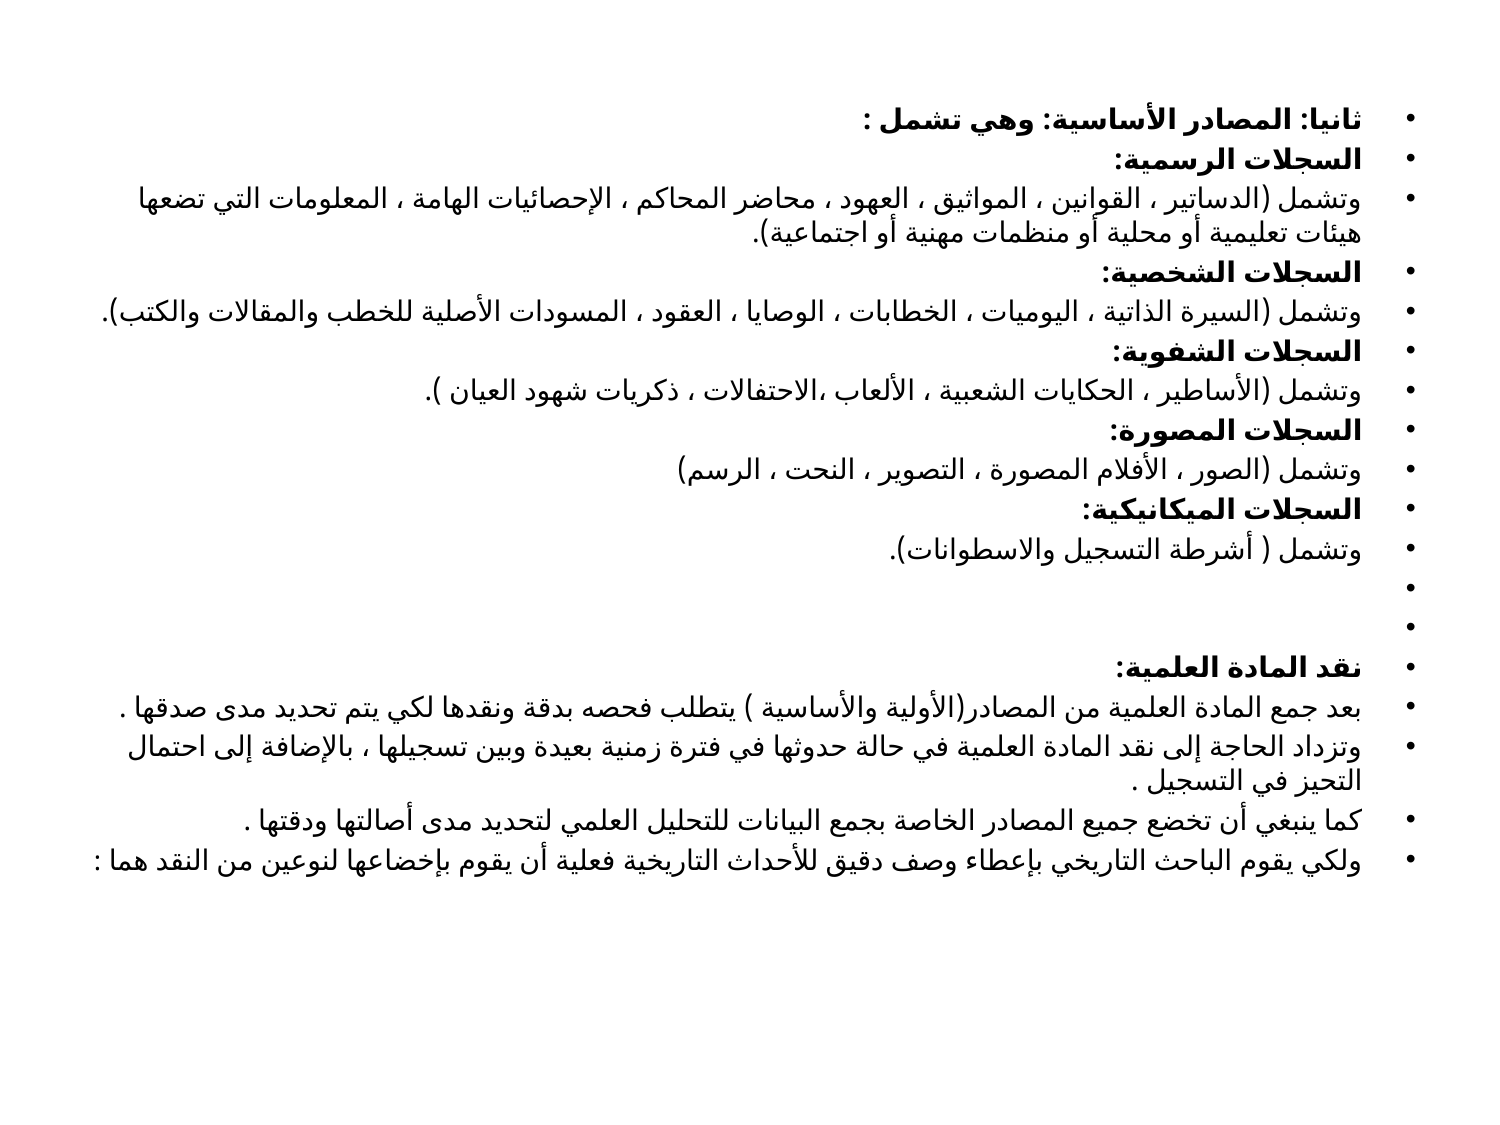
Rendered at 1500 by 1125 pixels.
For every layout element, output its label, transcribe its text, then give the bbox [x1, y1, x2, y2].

list ثانيا: المصادر الأساسية: وهي تشمل : السجلات الرسمية: وتشمل (الدساتير ، القوانين ، المواثيق ، العهود ، محاضر المحاكم ، الإحصائيات الهامة ، المعلومات التي تضعها هيئات تعليمية أو محلية أو منظمات مهنية أو اجتماعية). السجلات الشخصية: وتشمل (السيرة الذاتية ، اليوميات ، الخطابات ، الوصايا ، العقود ، المسودات الأصلية للخطب والمقالات والكتب). السجلات الشفوية: وتشمل (الأساطير ، الحكايات الشعبية ، الألعاب ،الاحتفالات ، ذكريات شهود العيان ). السجلات المصورة: وتشمل (الصور ، الأفلام المصورة ، التصوير ، النحت ، الرسم) السجلات الميكانيكية: وتشمل ( أشرطة التسجيل والاسطوانات). نقد المادة العلمية: بعد جمع المادة العلمية من المصادر(الأولية والأساسية ) يتطلب فحصه بدقة ونقدها لكي يتم تحديد مدى صدقها . وتزداد الحاجة إلى نقد المادة العلمية في حالة حدوثها في فترة زمنية بعيدة وبين تسجيلها ، بالإضافة إلى احتمال التحيز في التسجيل . كما ينبغي أن تخضع جميع المصادر الخاصة بجمع البيانات للتحليل العلمي لتحديد مدى أصالتها ودقتها . ولكي يقوم الباحث التاريخي بإعطاء وصف دقيق للأحداث التاريخية فعلية أن يقوم بإخضاعها لنوعين من النقد هما : [75, 93, 1425, 1005]
